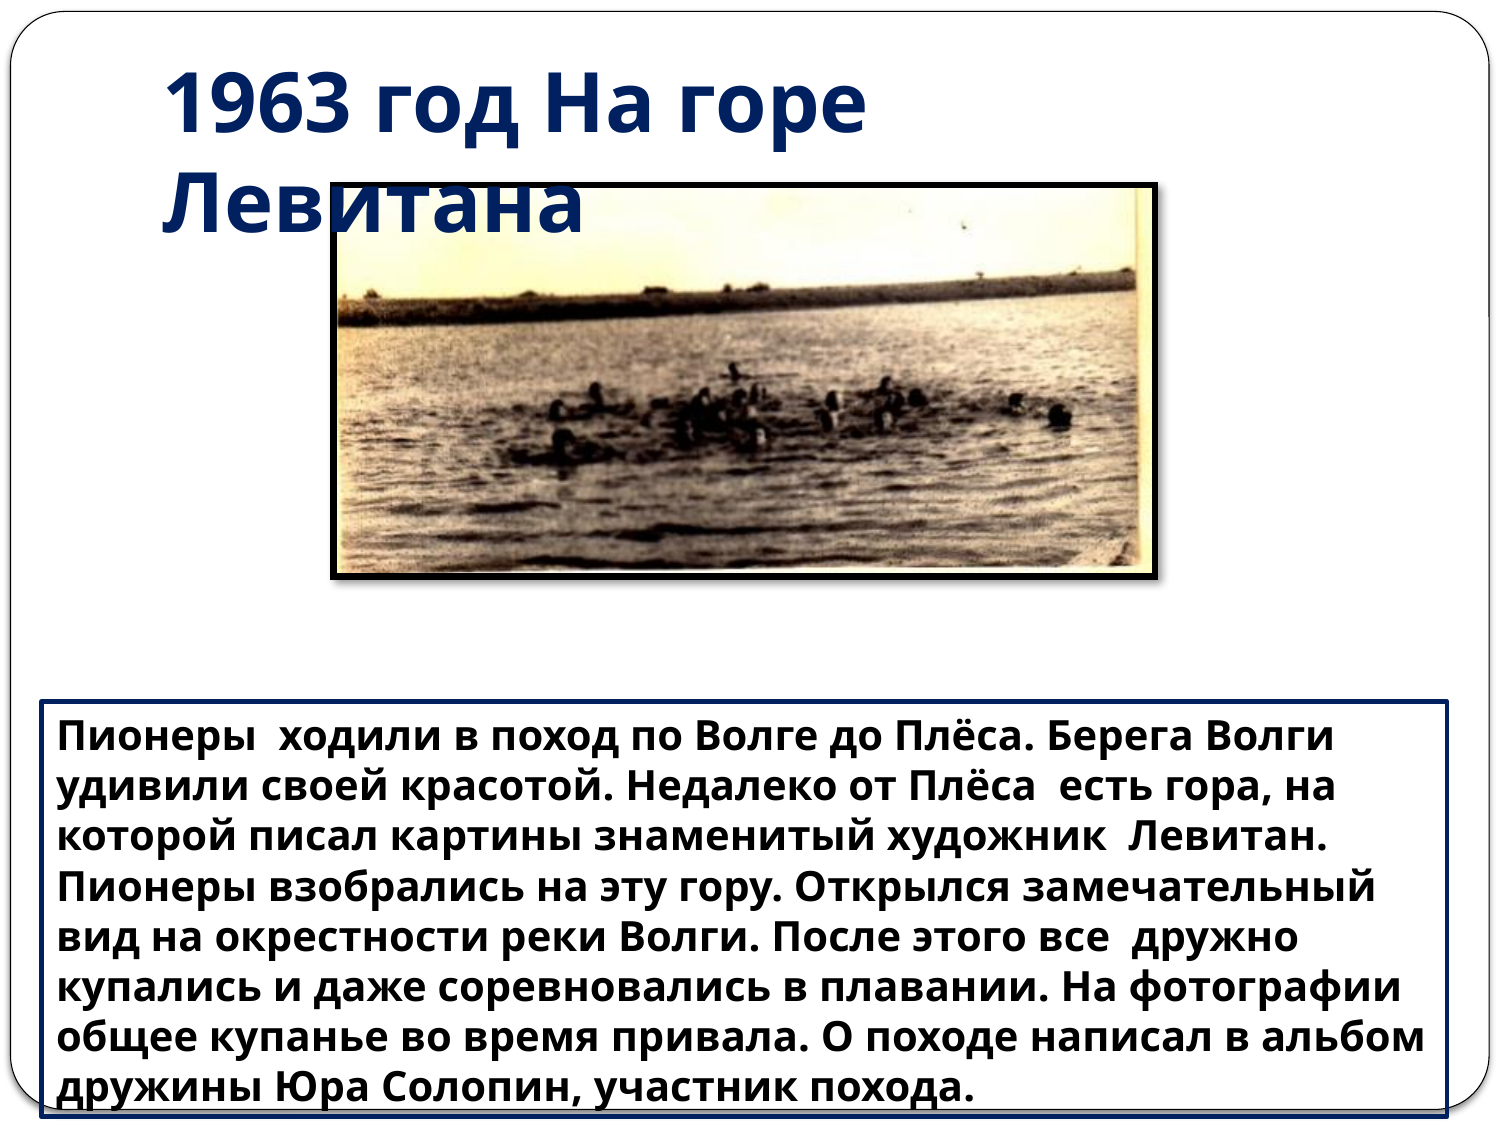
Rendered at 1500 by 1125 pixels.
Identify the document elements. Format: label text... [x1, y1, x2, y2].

text_box 1963 год На горе Левитана [147, 41, 1258, 257]
text_box Пионеры ходили в поход по Волге до Плёса. Берега Волги удивили своей красотой. Недалеко от Плёса есть гора, на которой писал картины знаменитый художник Левитан. Пионеры взобрались на эту гору. Открылся замечательный вид на окрестности реки Волги. После этого все дружно купались и даже соревновались в плавании. На фотографии общее купанье во время привала. О походе написал в альбом дружины Юра Солопин, участник похода. [41, 701, 1447, 1117]
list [336, 188, 1152, 574]
